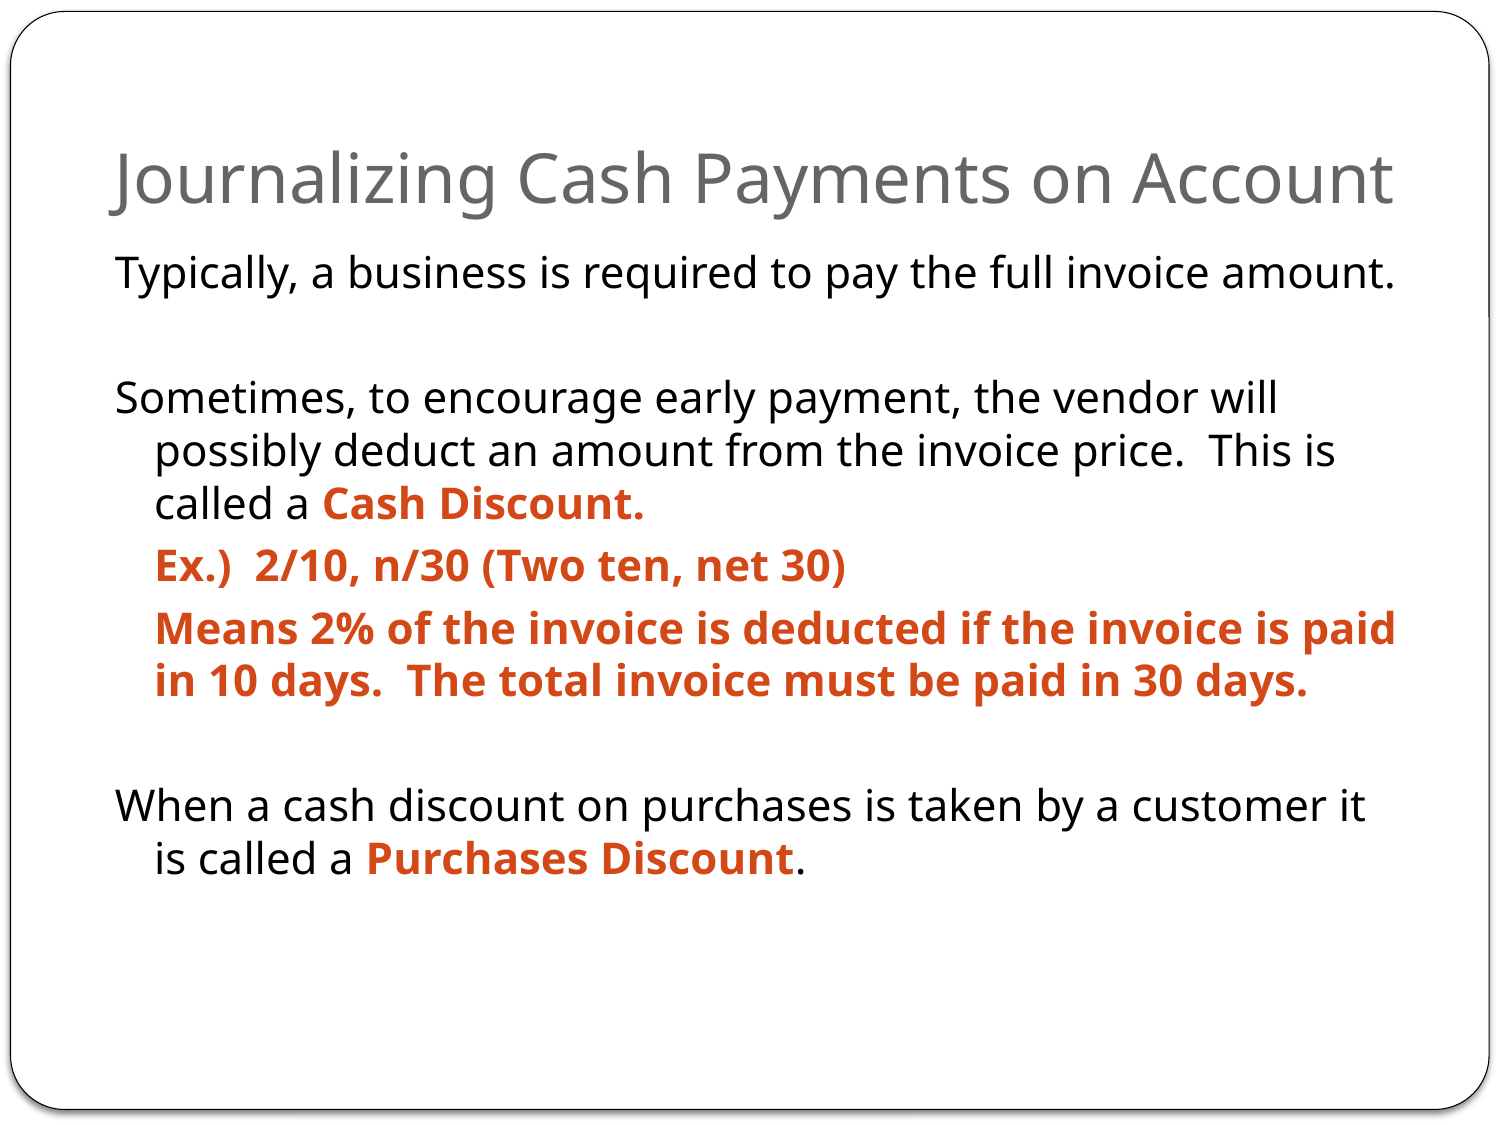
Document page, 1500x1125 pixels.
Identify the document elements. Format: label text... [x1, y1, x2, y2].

list Typically, a business is required to pay the full invoice amount. Sometimes, to encourage early payment, the vendor will possibly deduct an amount from the invoice price. This is called a Cash Discount. Ex.) 2/10, n/30 (Two ten, net 30) Means 2% of the invoice is deducted if the invoice is paid in 10 days. The total invoice must be paid in 30 days. When a cash discount on purchases is taken by a customer it is called a Purchases Discount. [99, 237, 1425, 988]
title Journalizing Cash Payments on Account [99, 45, 1425, 233]
